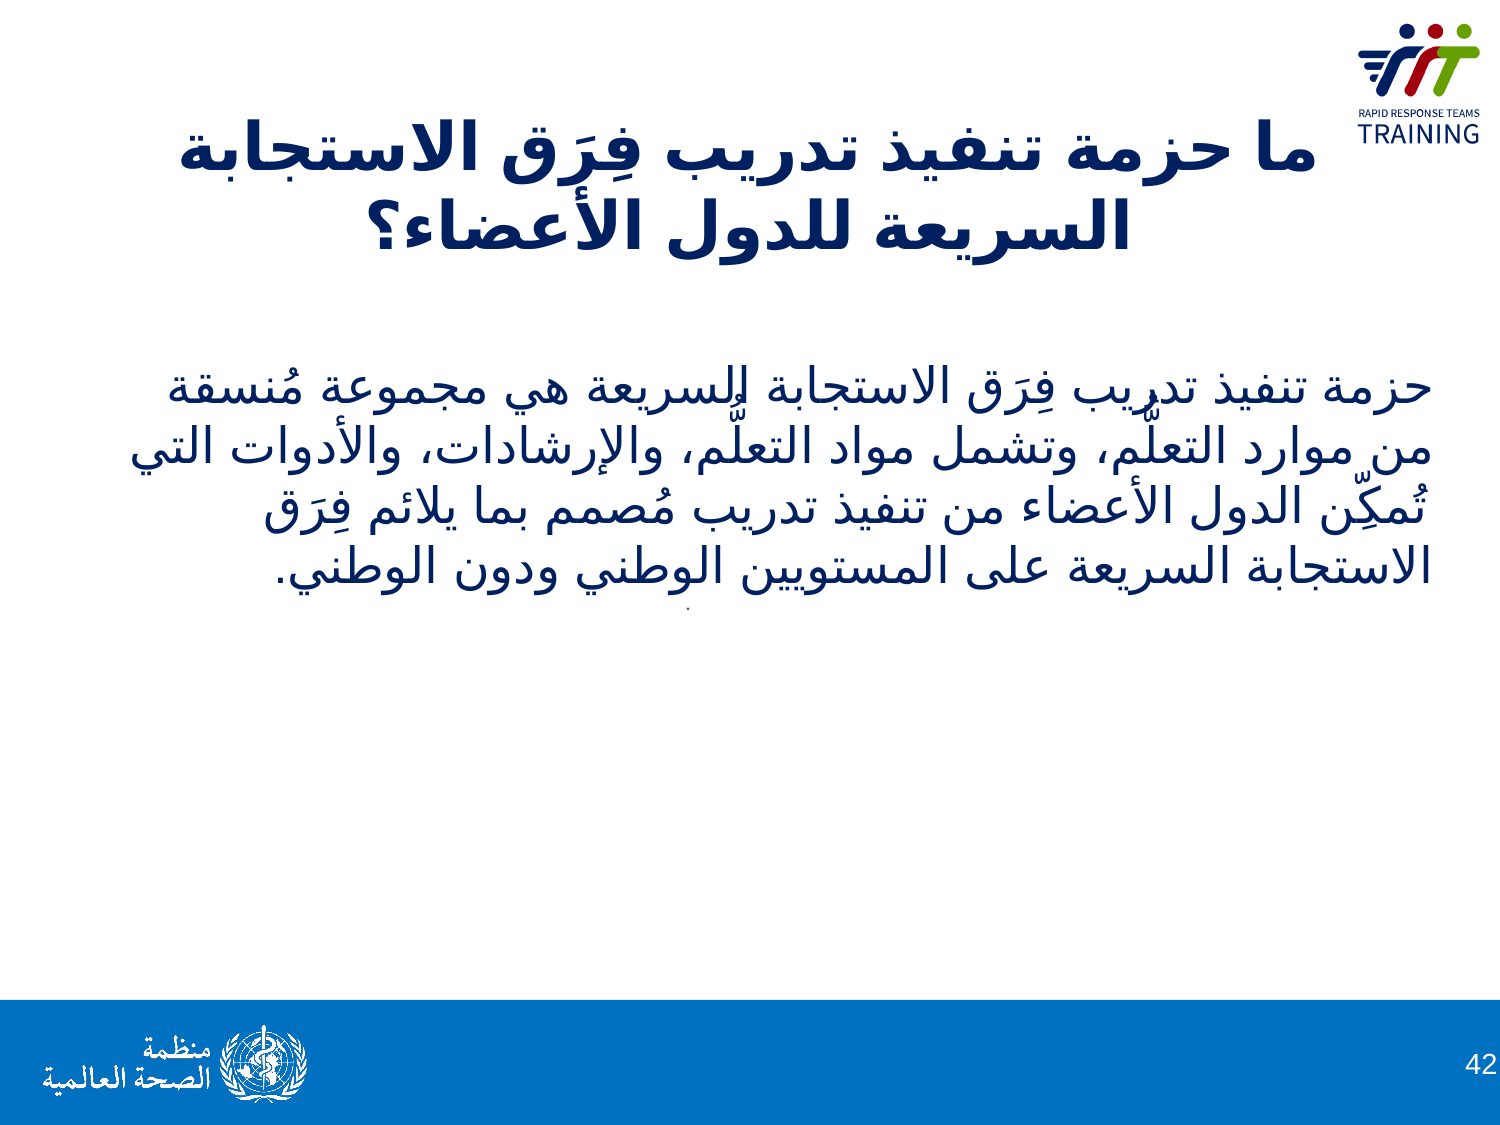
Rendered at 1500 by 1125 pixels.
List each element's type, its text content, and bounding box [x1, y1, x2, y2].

text_box حزمة تنفيذ تدريب فِرَق الاستجابة السريعة هي مجموعة مُنسقة من موارد التعلُّم، وتشمل مواد التعلُّم، والإرشادات، والأدوات التي تُمكِّن الدول الأعضاء من تنفيذ تدريب مُصمم بما يلائم فِرَق الاستجابة السريعة على المستويين الوطني ودون الوطني. [93, 351, 1435, 684]
picture [1357, 23, 1480, 144]
picture [43, 1025, 307, 1103]
title ما حزمة تنفيذ تدريب فِرَق الاستجابة السريعة للدول الأعضاء؟ [138, 87, 1362, 278]
text_box . [93, 586, 694, 616]
